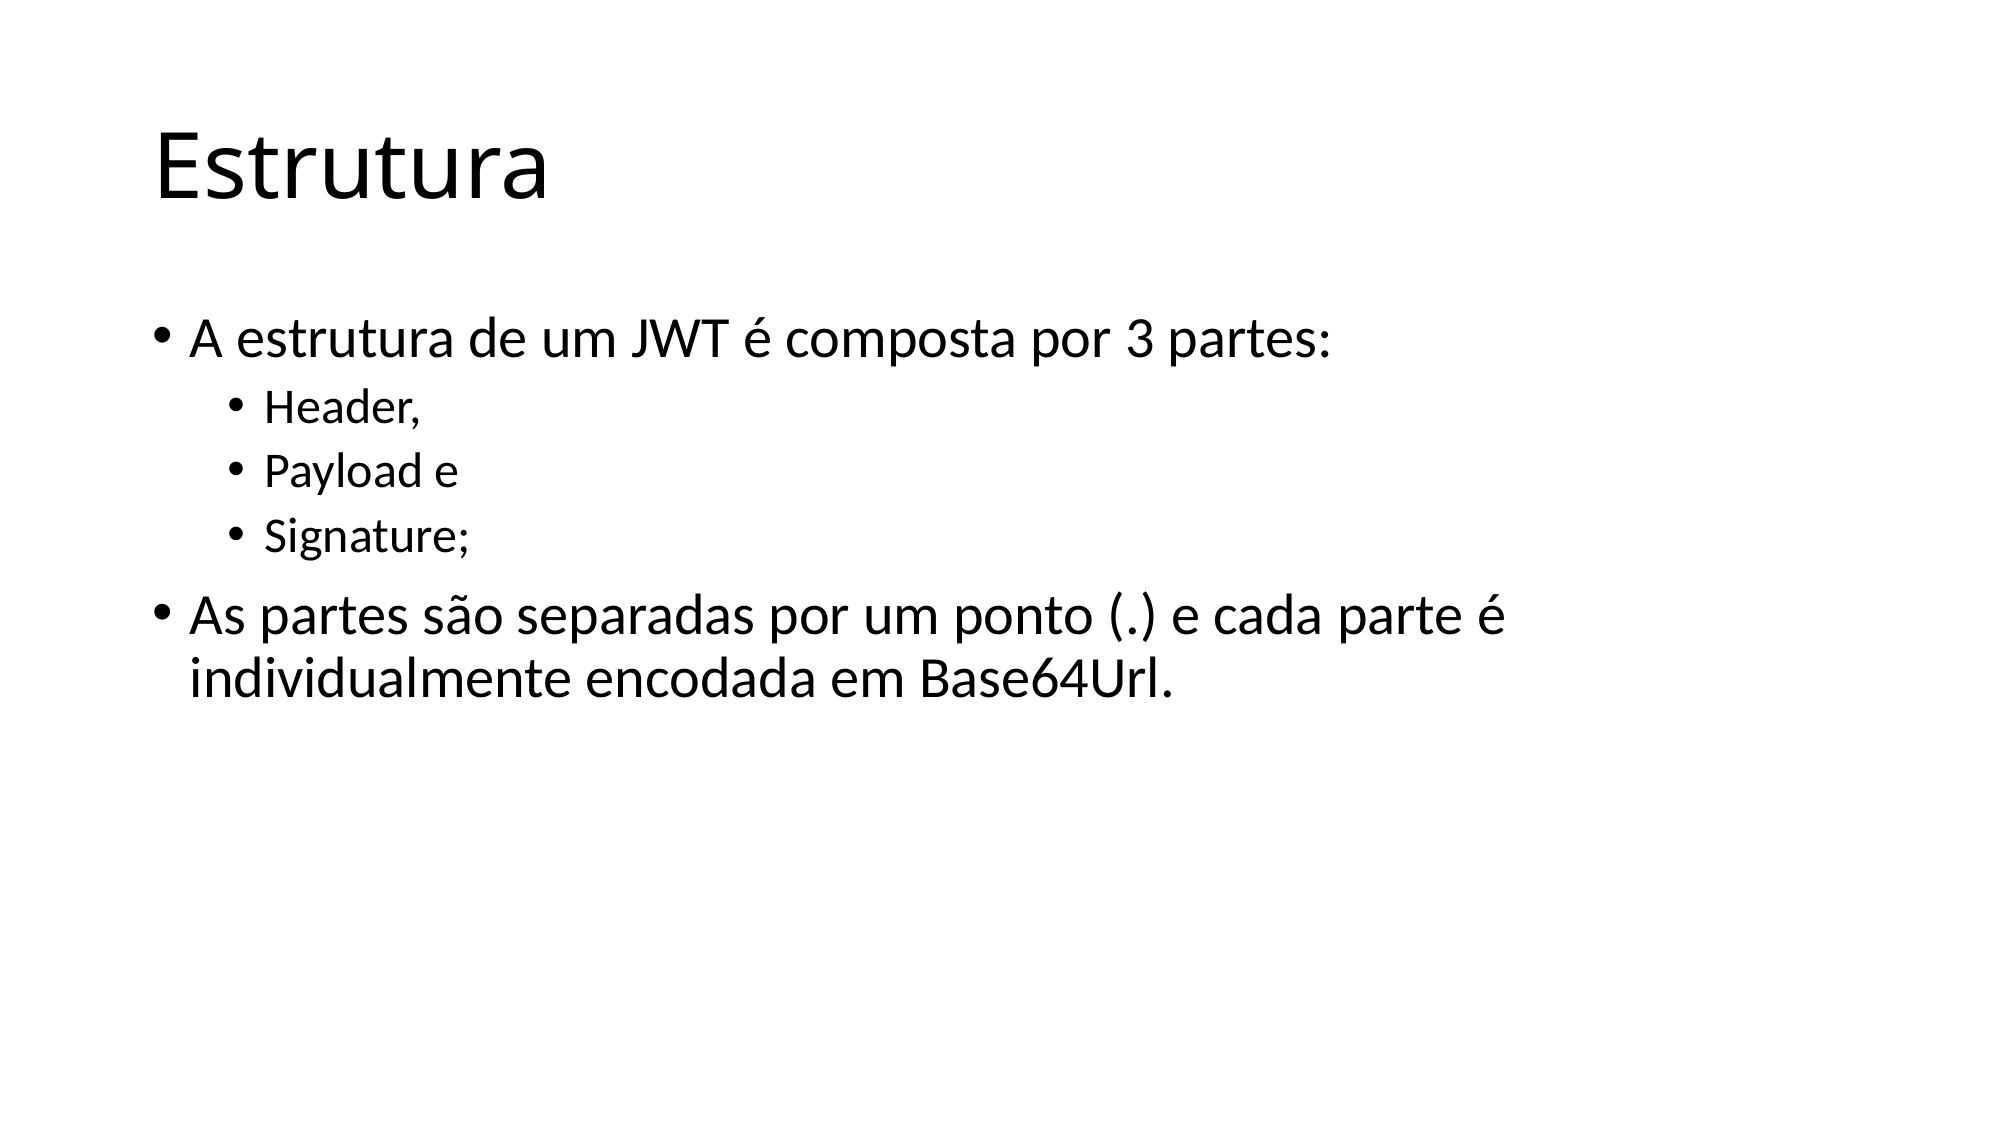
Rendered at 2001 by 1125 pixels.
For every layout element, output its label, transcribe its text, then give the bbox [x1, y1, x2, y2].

title Estrutura [137, 59, 1863, 278]
list A estrutura de um JWT é composta por 3 partes: Header, Payload e Signature; As partes são separadas por um ponto (.) e cada parte é individualmente encodada em Base64Url. [137, 299, 1863, 1014]
